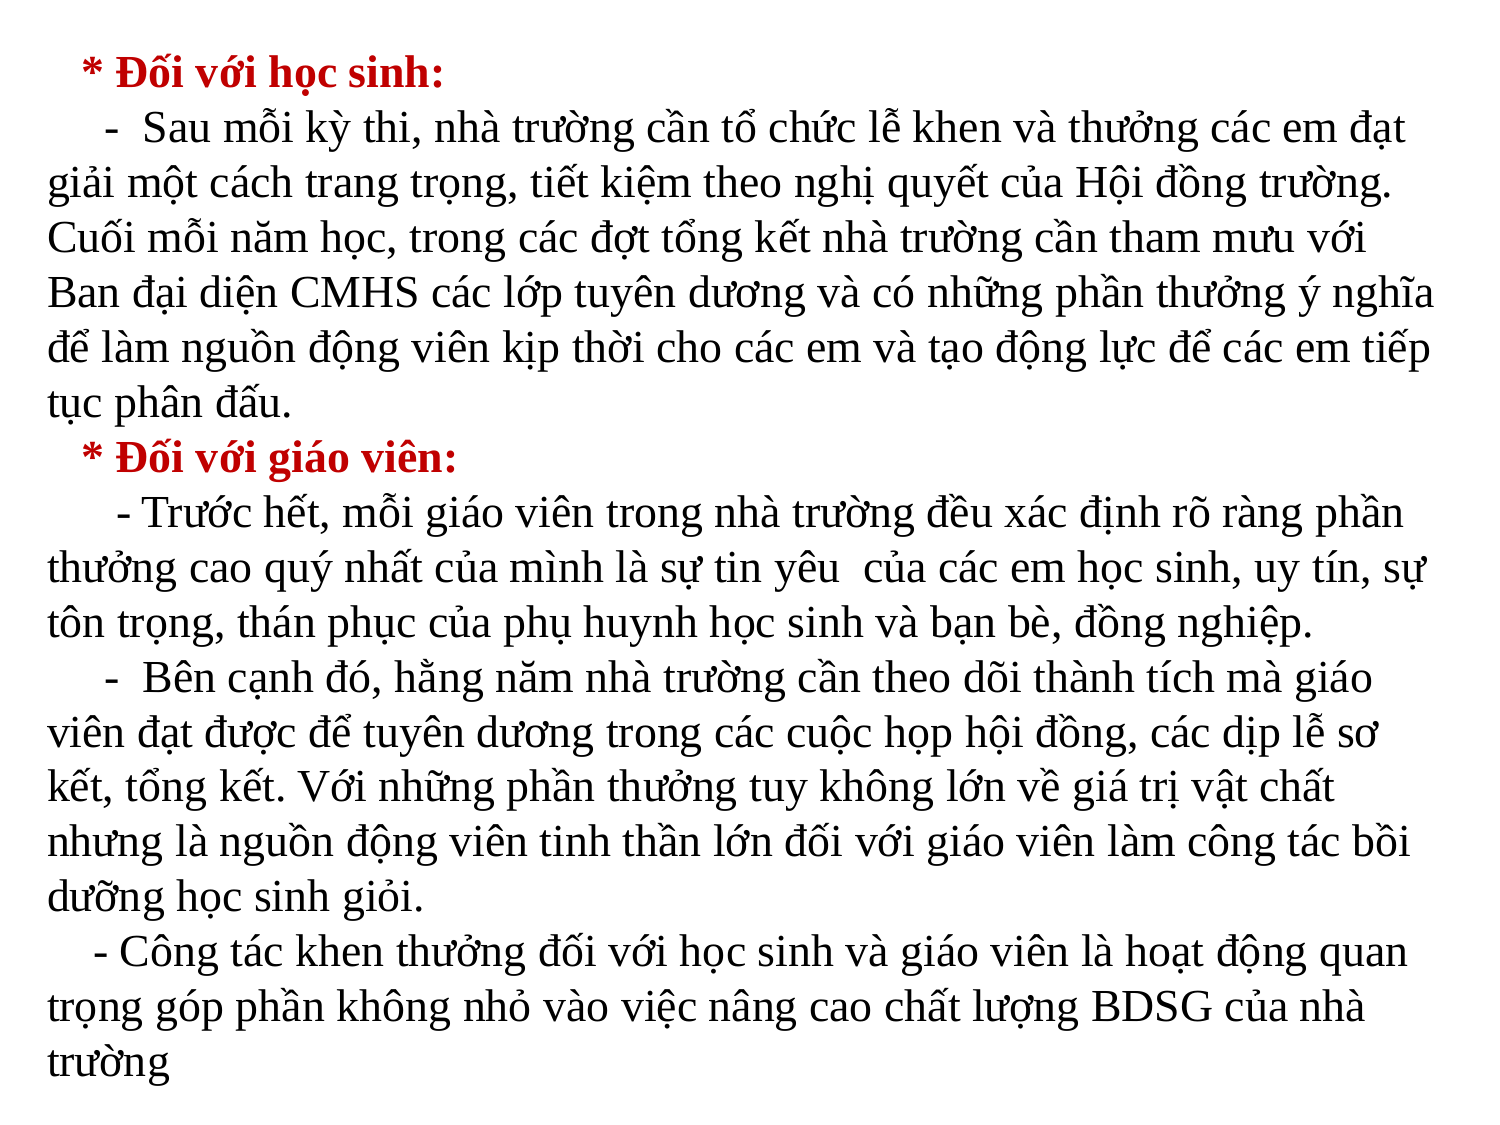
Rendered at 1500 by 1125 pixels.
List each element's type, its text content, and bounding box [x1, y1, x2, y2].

text_box * Đối với học sinh: - Sau mỗi kỳ thi, nhà trường cần tổ chức lễ khen và thưởng các em đạt giải một cách trang trọng, tiết kiệm theo nghị quyết của Hội đồng trường. Cuối mỗi năm học, trong các đợt tổng kết nhà trường cần tham mưu với Ban đại diện CMHS các lớp tuyên dương và có những phần thưởng ý nghĩa để làm nguồn động viên kịp thời cho các em và tạo động lực để các em tiếp tục phân đấu. * Đối với giáo viên: - Trước hết, mỗi giáo viên trong nhà trường đều xác định rõ ràng phần thưởng cao quý nhất của mình là sự tin yêu của các em học sinh, uy tín, sự tôn trọng, thán phục của phụ huynh học sinh và bạn bè, đồng nghiệp. - Bên cạnh đó, hằng năm nhà trường cần theo dõi thành tích mà giáo viên đạt được để tuyên dương trong các cuộc họp hội đồng, các dịp lễ sơ kết, tổng kết. Với những phần thưởng tuy không lớn về giá trị vật chất nhưng là nguồn động viên tinh thần lớn đối với giáo viên làm công tác bồi dưỡng học sinh giỏi. - Công tác khen thưởng đối với học sinh và giáo viên là hoạt động quan trọng góp phần không nhỏ vào việc nâng cao chất lượng BDSG của nhà trường [32, 33, 1458, 1094]
